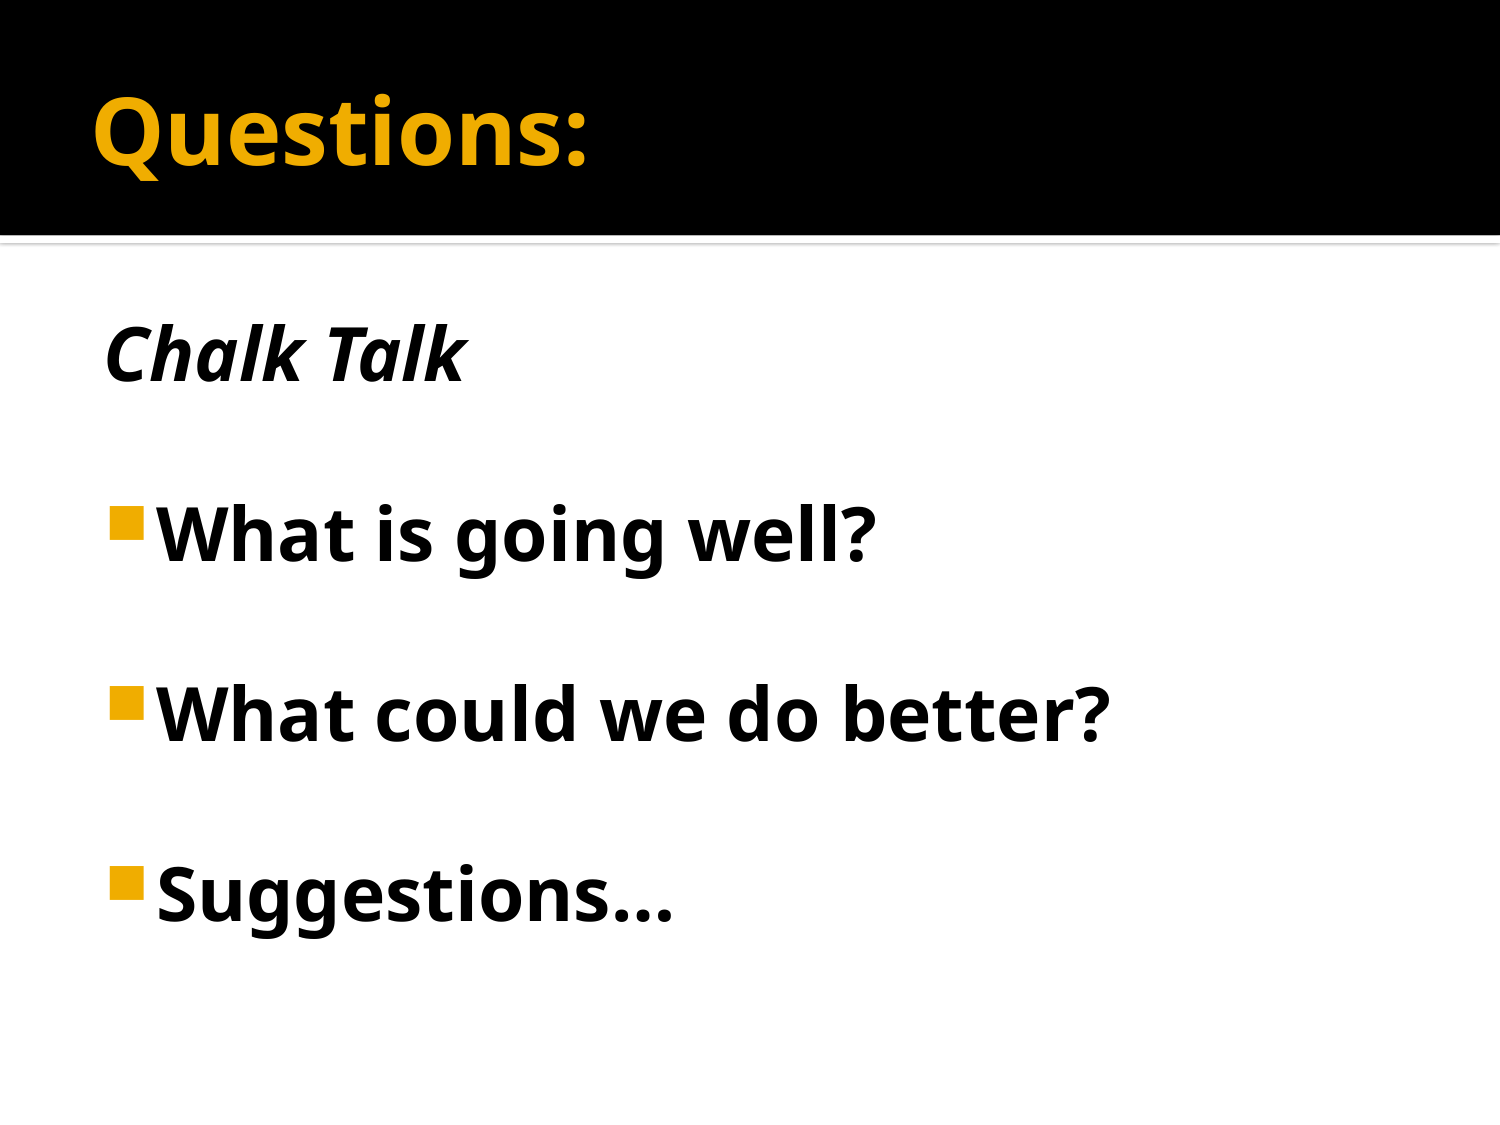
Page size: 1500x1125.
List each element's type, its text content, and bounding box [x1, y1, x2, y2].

list Chalk Talk What is going well? What could we do better? Suggestions… [75, 291, 1425, 1050]
title Questions: [75, 25, 1425, 231]
